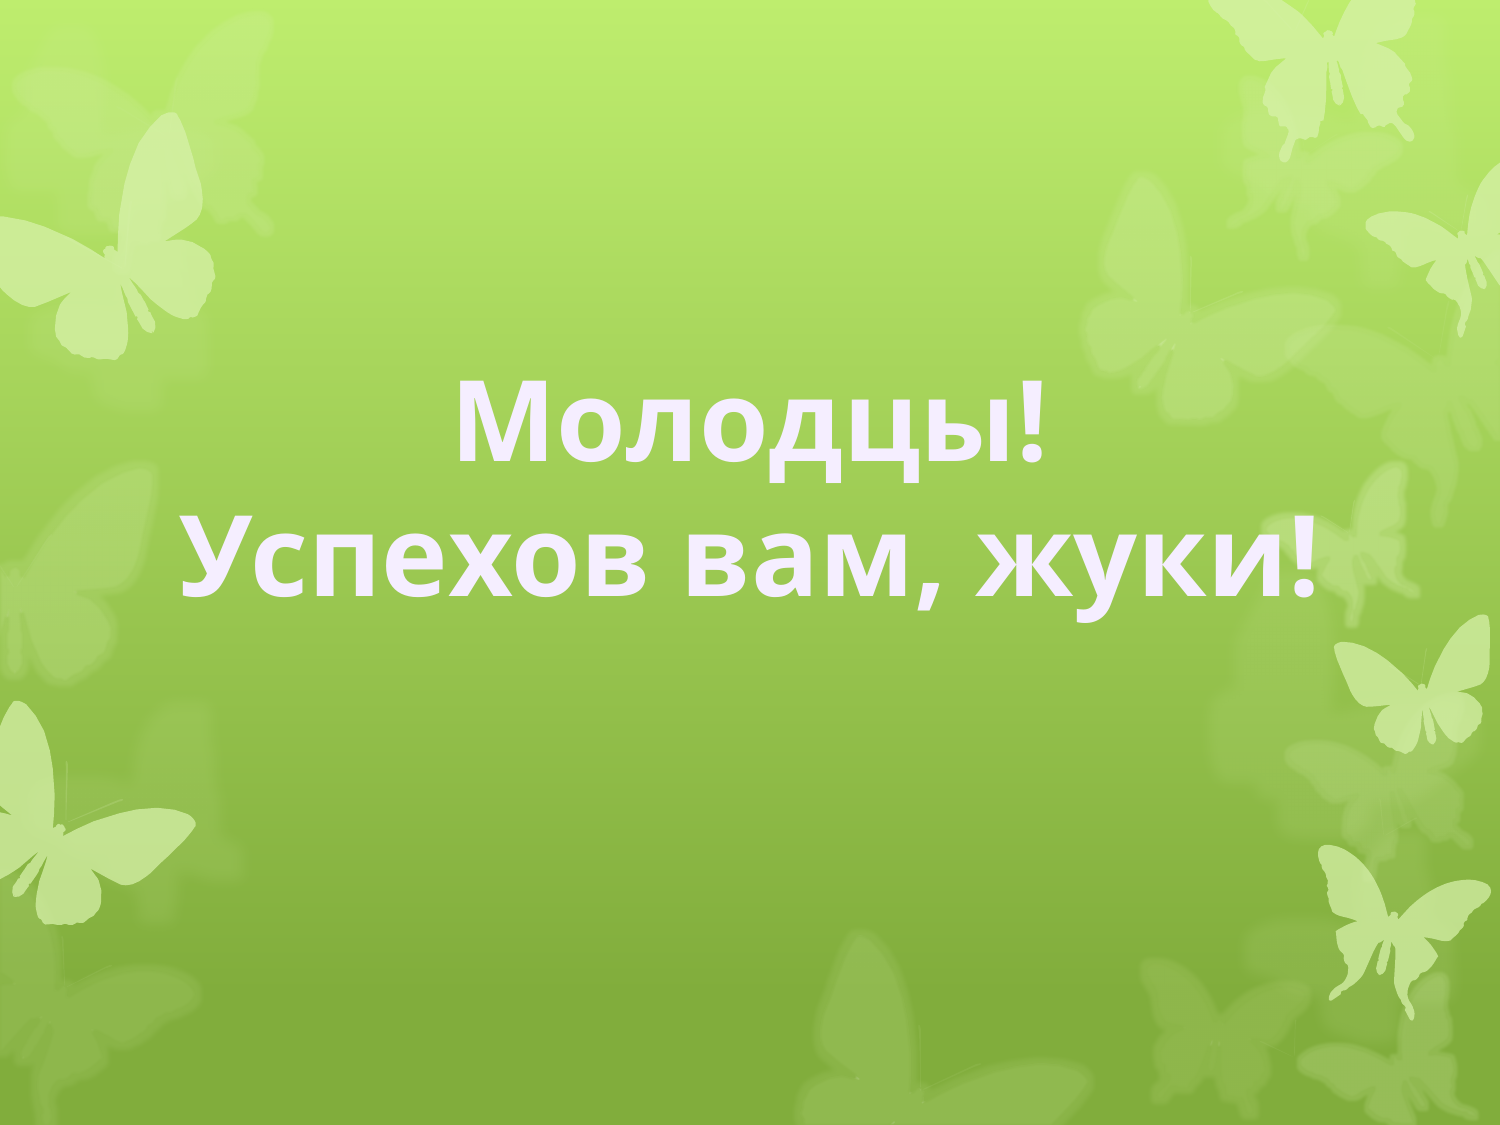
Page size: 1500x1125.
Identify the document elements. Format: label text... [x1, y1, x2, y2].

text_box Молодцы! Успехов вам, жуки! [163, 341, 1337, 627]
